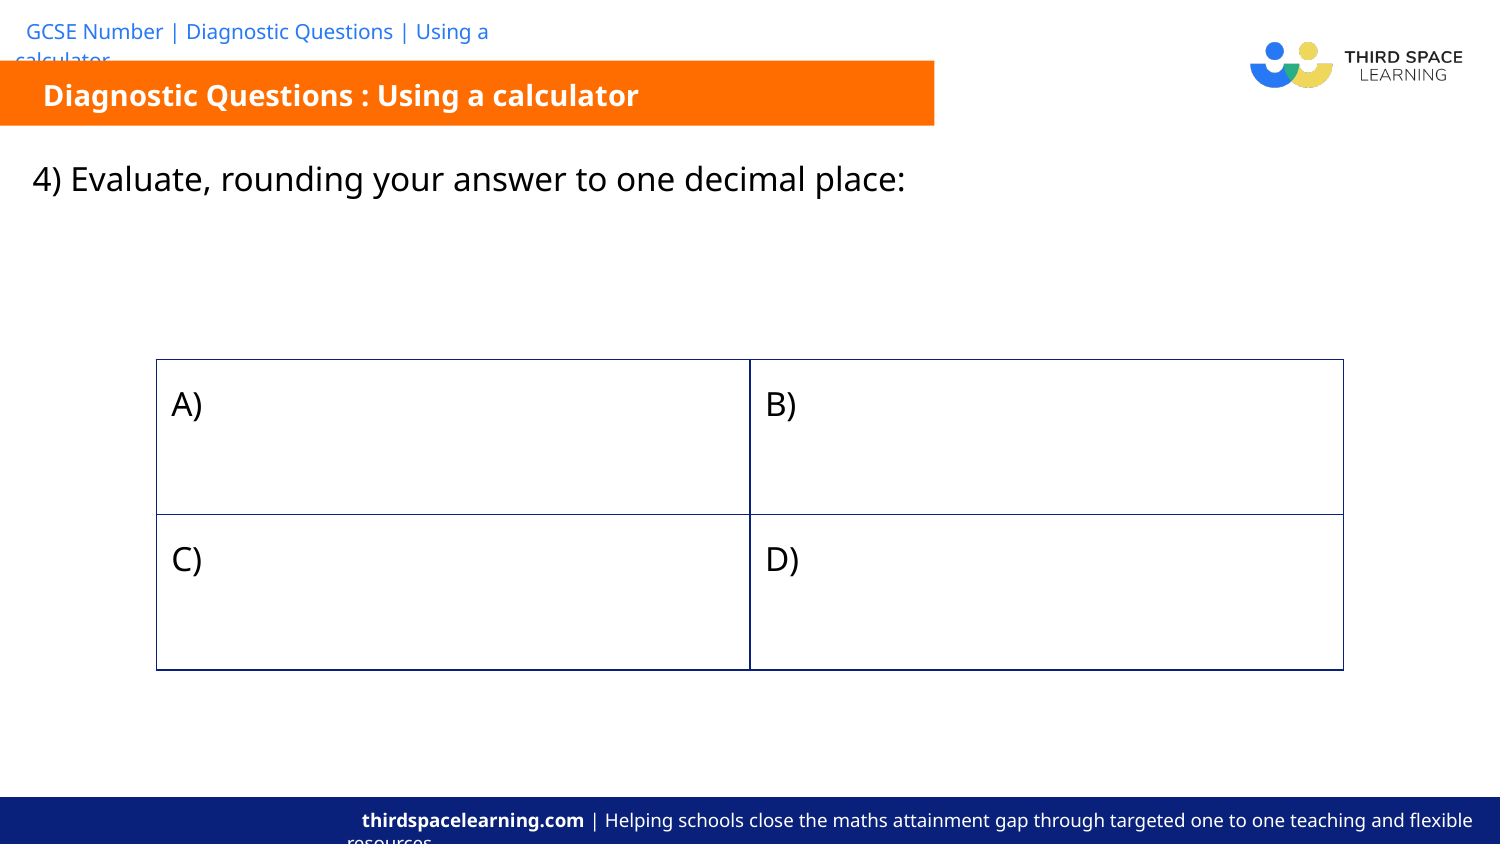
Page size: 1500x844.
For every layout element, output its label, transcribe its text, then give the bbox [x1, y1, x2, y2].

text_box Diagnostic Questions : Using a calculator [27, 61, 778, 127]
picture [1250, 33, 1465, 99]
